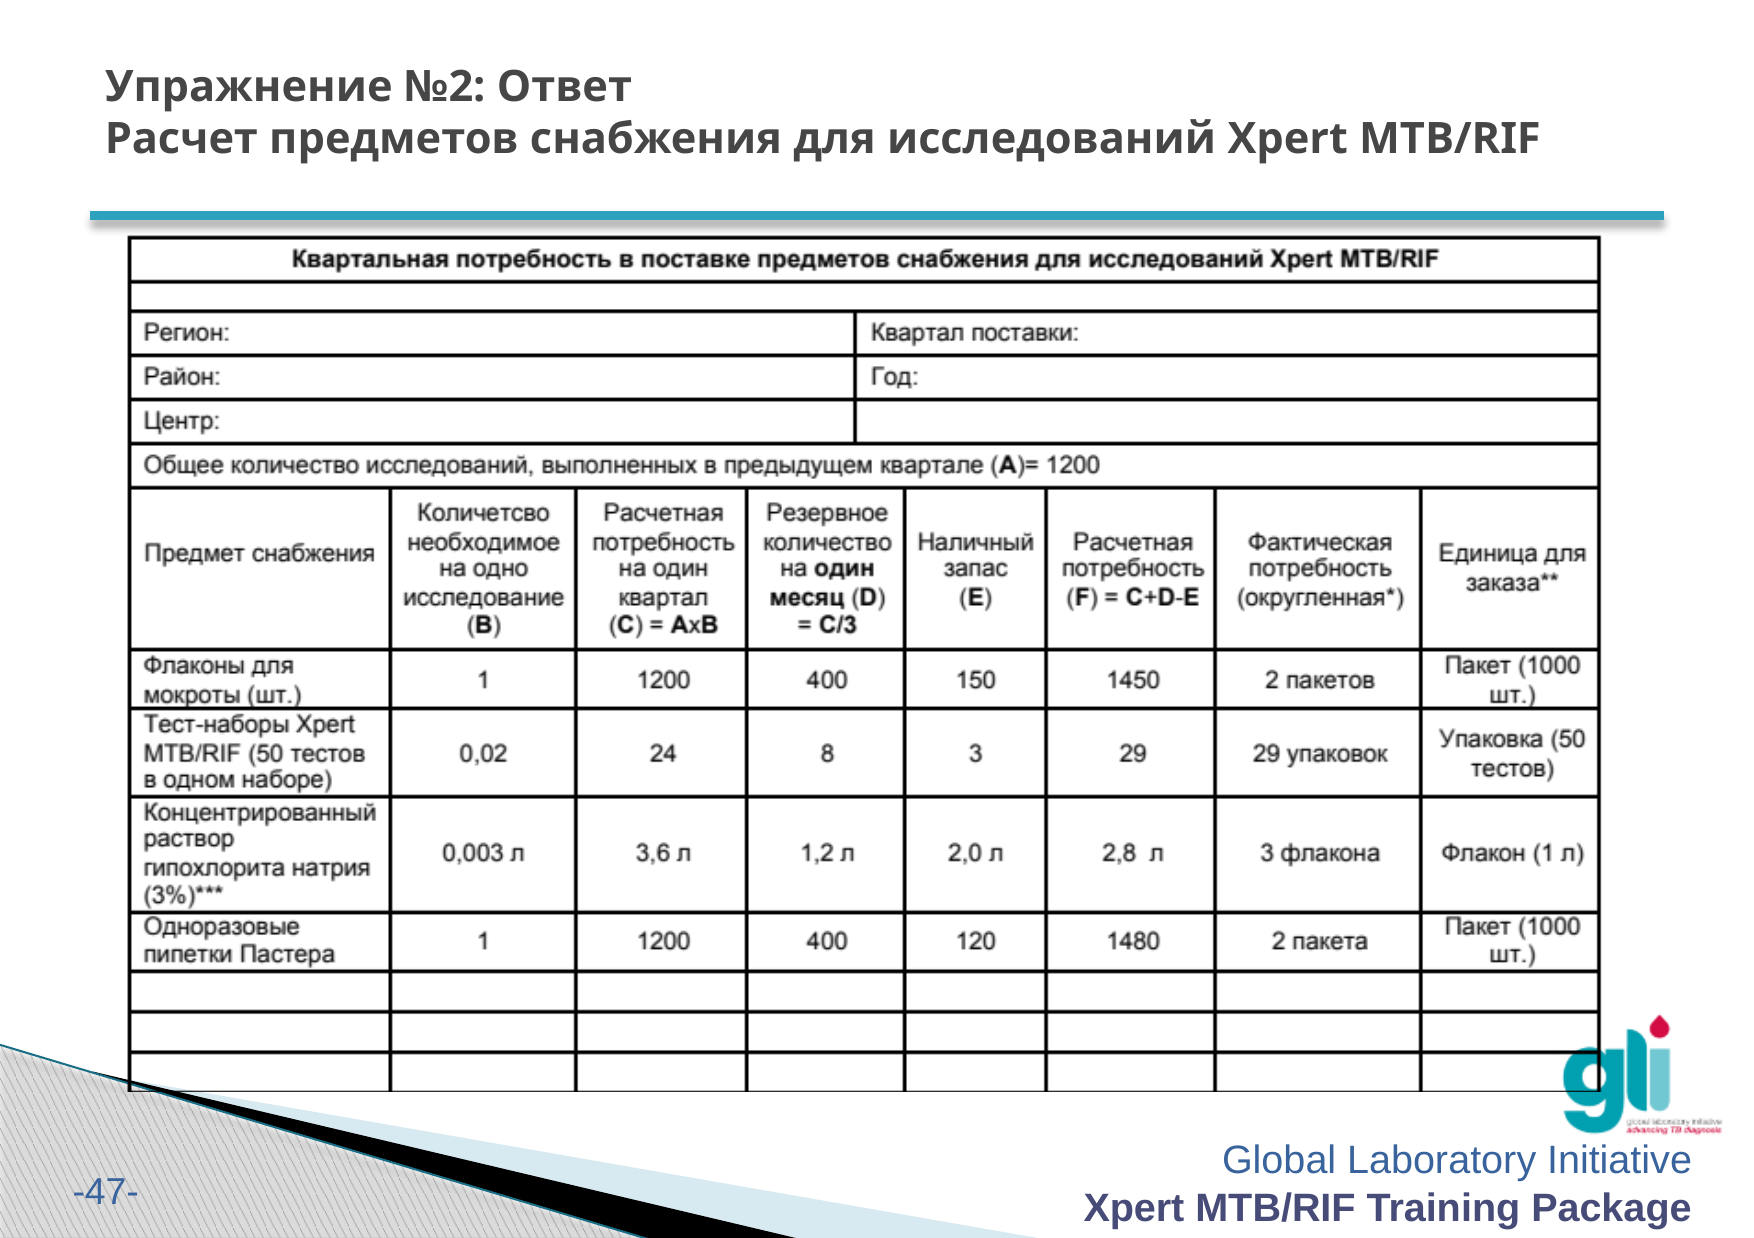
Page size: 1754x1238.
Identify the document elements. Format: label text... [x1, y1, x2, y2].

title Упражнение №2: Ответ Расчет предметов снабжения для исследований Xpert MTB/RIF [87, 49, 1666, 216]
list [73, 148, 1657, 1092]
picture [1553, 1011, 1727, 1139]
